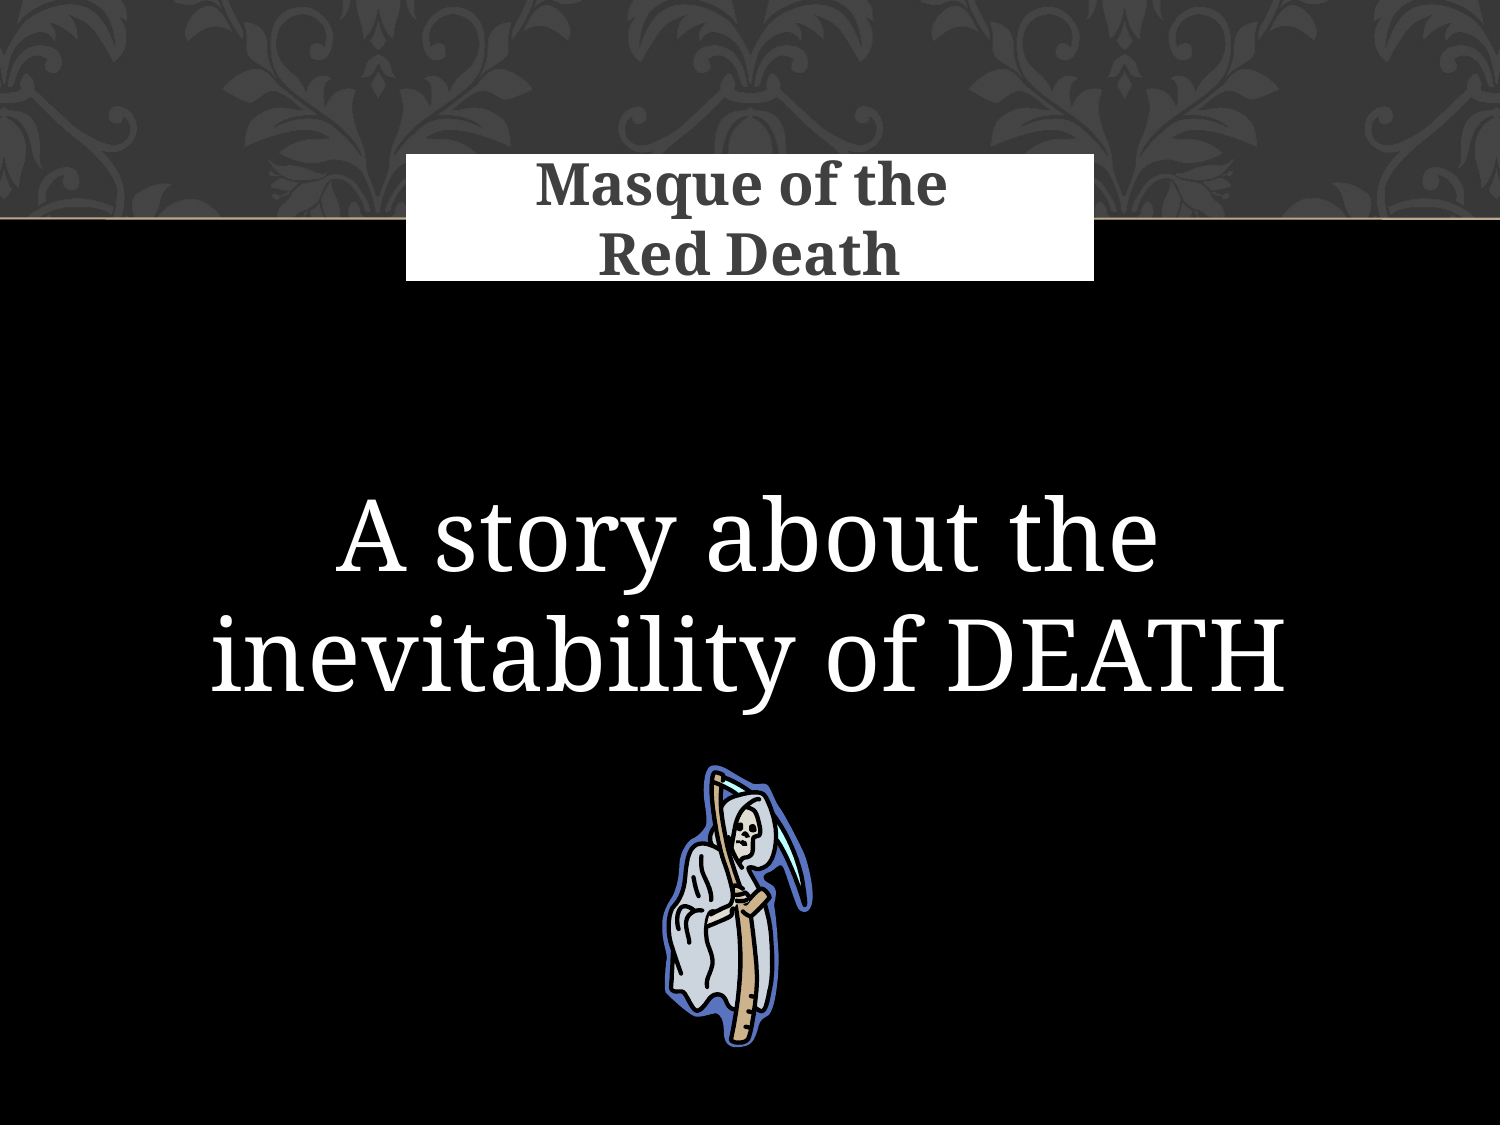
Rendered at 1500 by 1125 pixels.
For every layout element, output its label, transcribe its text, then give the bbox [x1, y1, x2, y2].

picture [662, 762, 816, 1051]
title Masque of the Red Death [406, 154, 1094, 281]
list A story about the inevitability of DEATH [75, 331, 1425, 1007]
